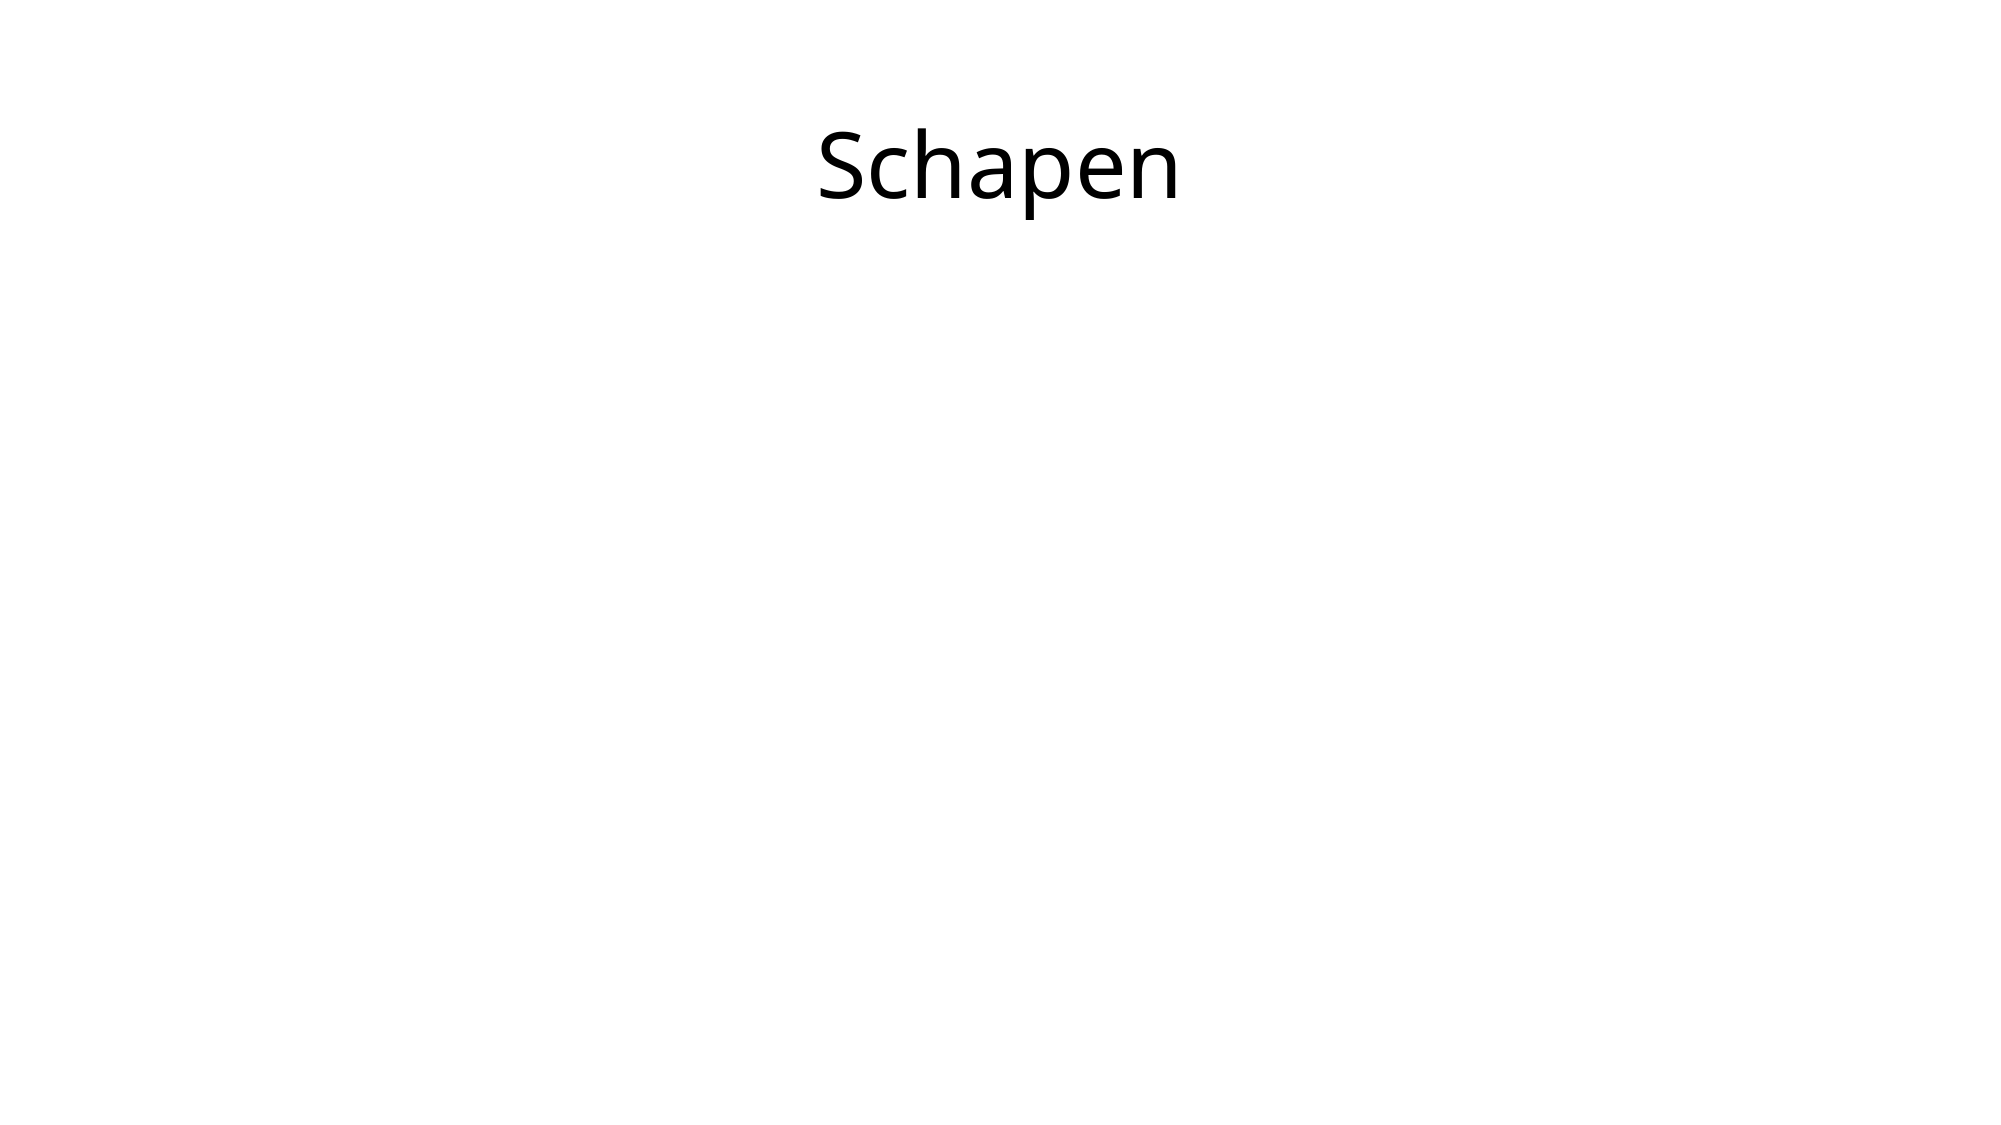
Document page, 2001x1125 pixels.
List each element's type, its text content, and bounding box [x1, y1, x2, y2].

title Schapen [137, 59, 1863, 278]
